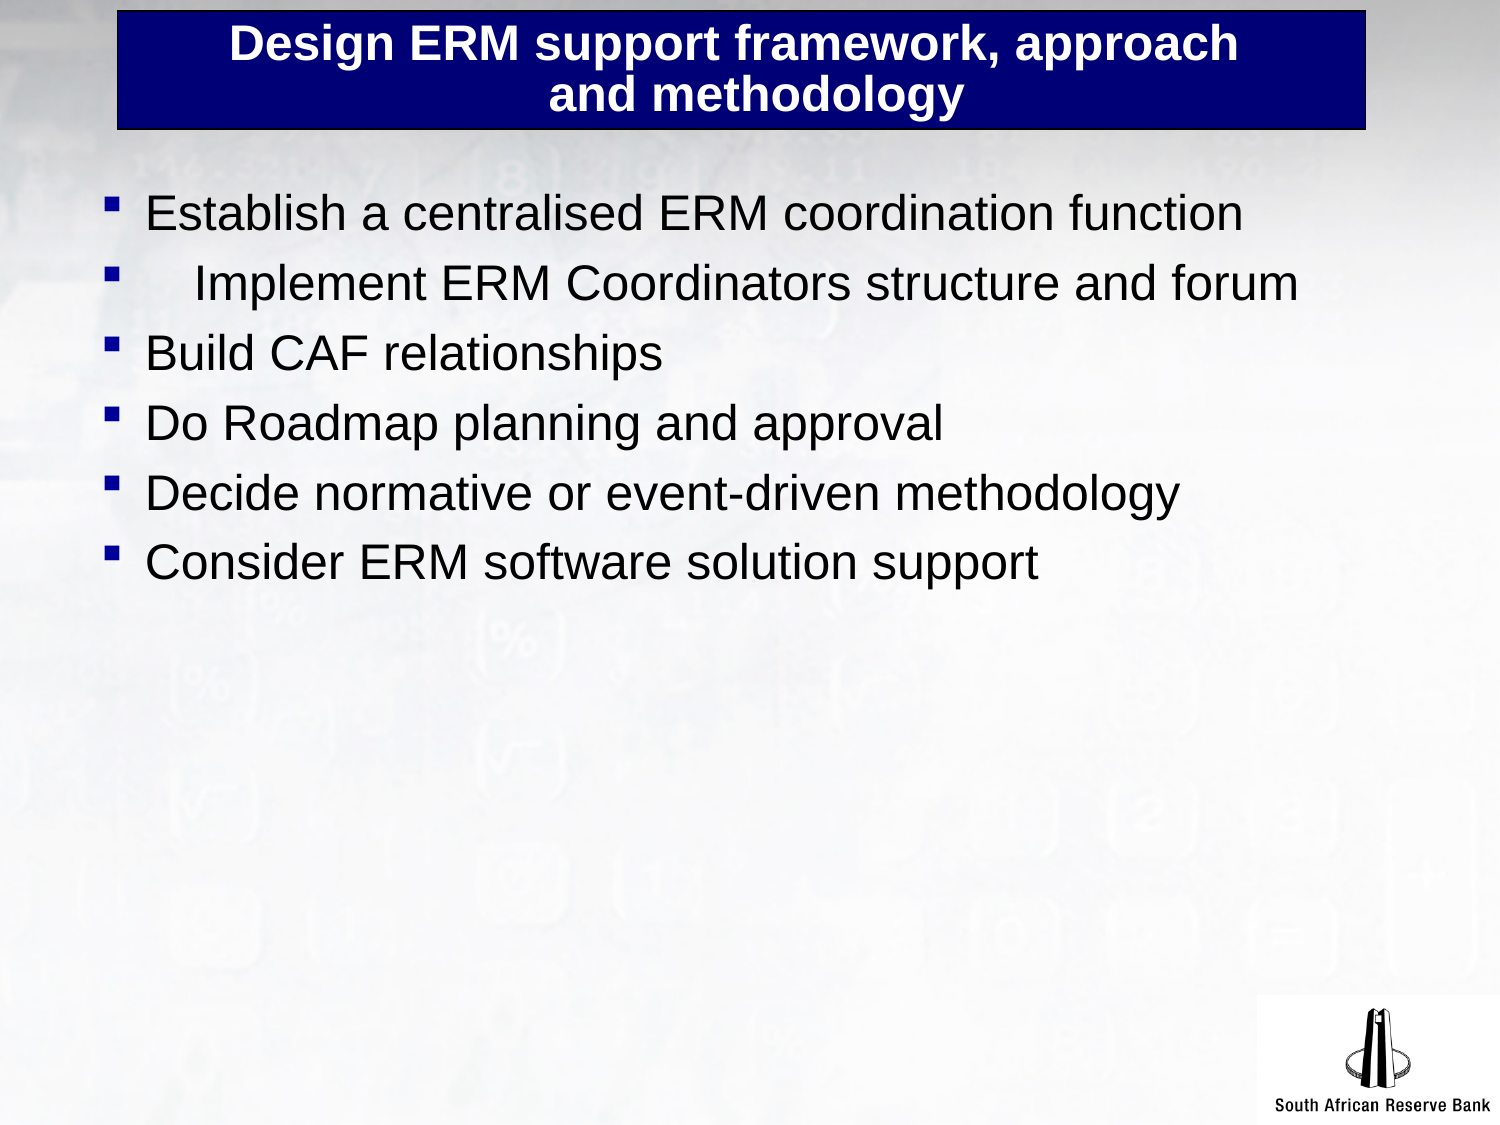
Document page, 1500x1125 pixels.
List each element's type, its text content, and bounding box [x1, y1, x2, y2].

picture [0, 0, 1500, 1125]
list Establish a centralised ERM coordination function Implement ERM Coordinators structure and forum Build CAF relationships Do Roadmap planning and approval Decide normative or event-driven methodology Consider ERM software solution support [41, 172, 1424, 918]
title Design ERM support framework, approach and methodology [117, 10, 1366, 130]
